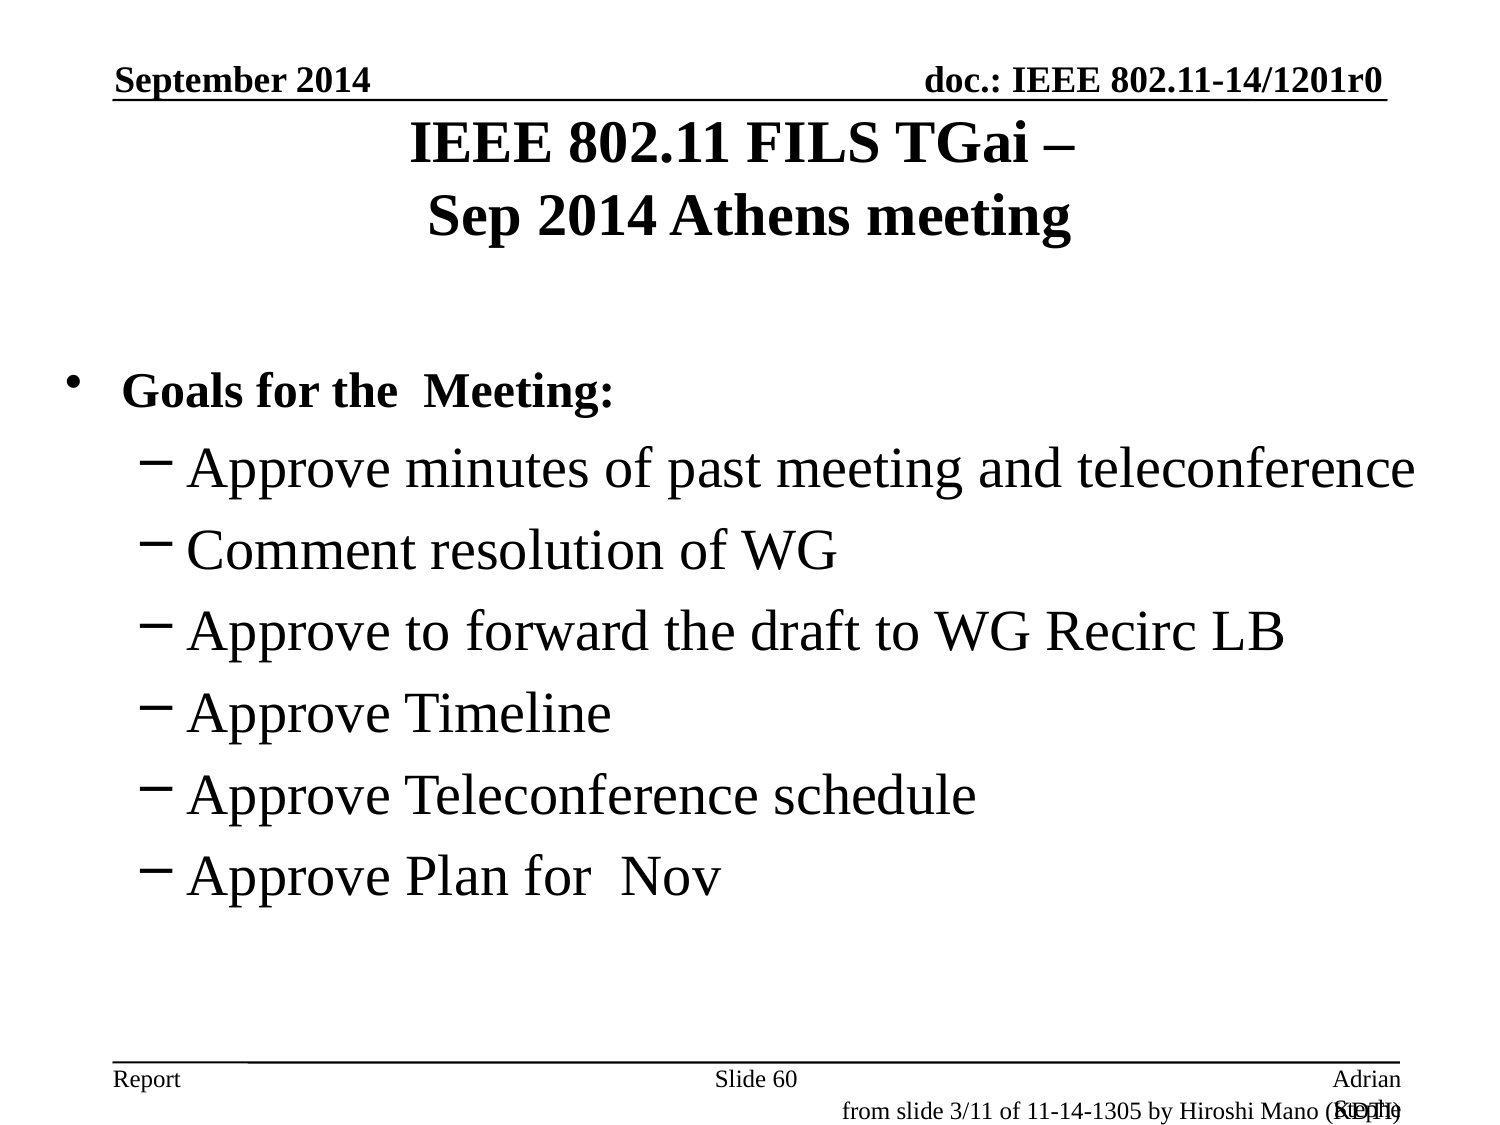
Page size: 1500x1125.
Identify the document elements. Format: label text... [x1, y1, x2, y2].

slide_number Slide 60 [712, 1061, 800, 1087]
footer Adrian Stephens, Intel Corporation [1324, 1061, 1402, 1087]
title IEEE 802.11 FILS TGai – Sep 2014 Athens meeting [112, 112, 1388, 238]
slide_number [114, 54, 374, 101]
text_box from slide 3/11 of 11-14-1305 by Hiroshi Mano (KDTI) [343, 1087, 1417, 1125]
list Goals for the Meeting: Approve minutes of past meeting and teleconference Comment resolution of WG Approve to forward the draft to WG Recirc LB Approve Timeline Approve Teleconference schedule Approve Plan for Nov [50, 350, 1438, 1038]
